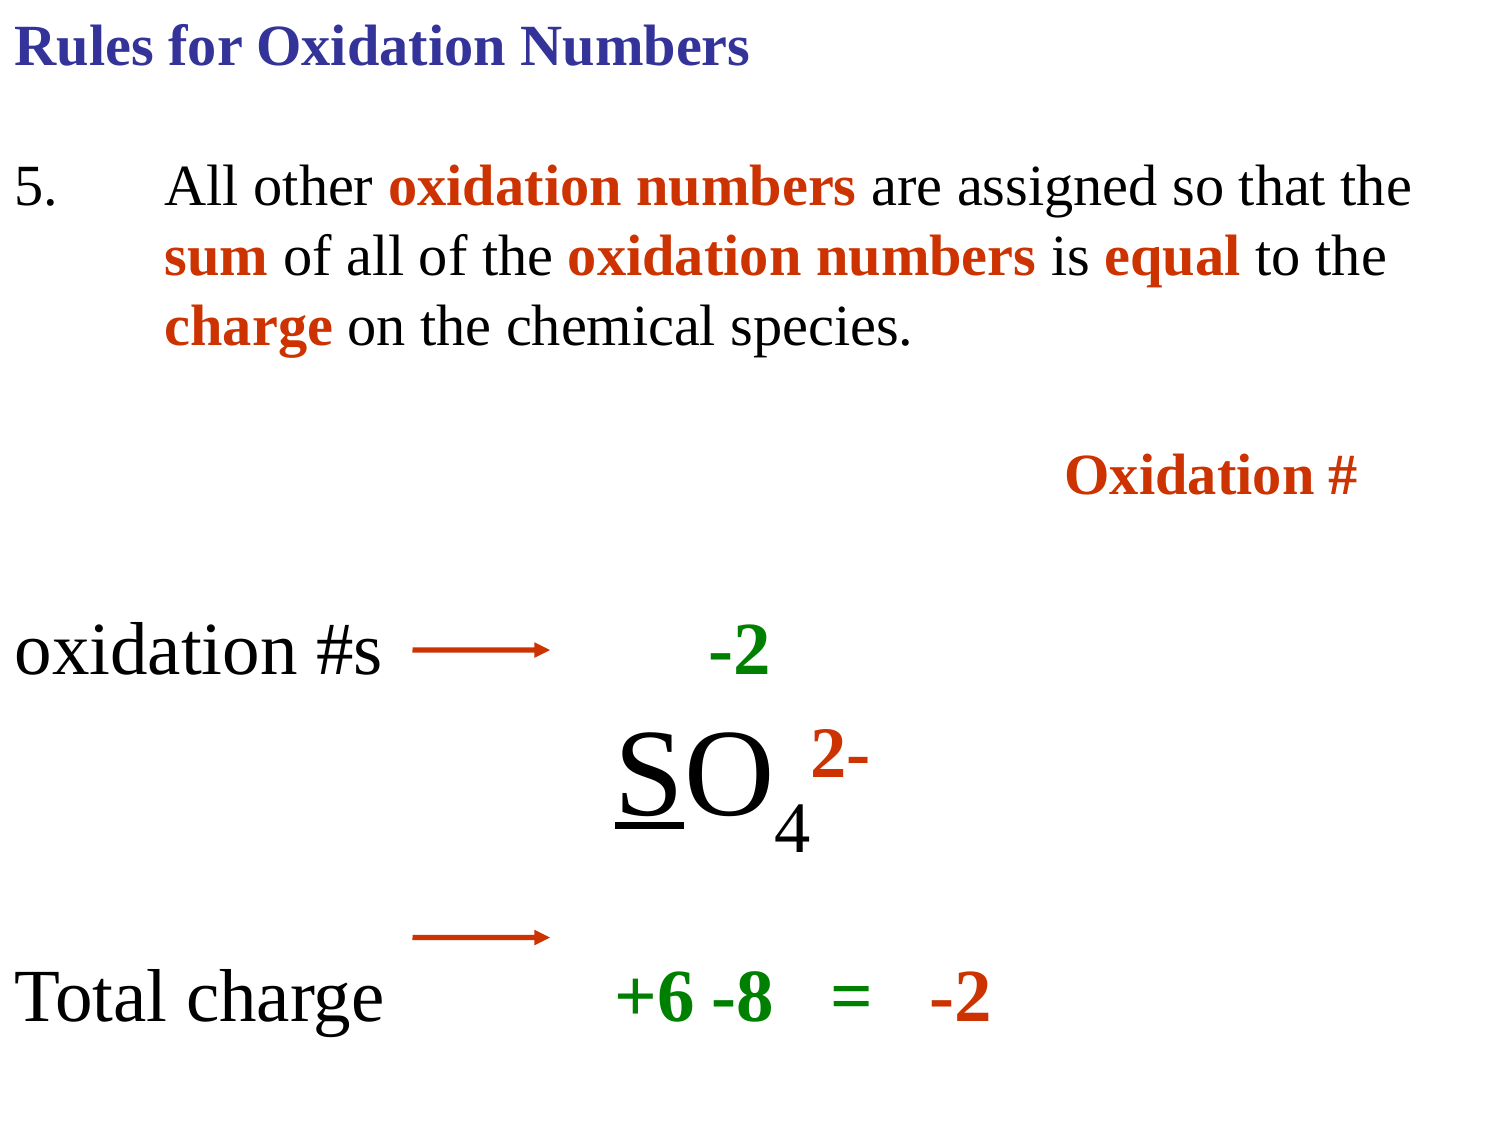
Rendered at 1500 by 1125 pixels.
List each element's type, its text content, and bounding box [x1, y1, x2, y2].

text_box [412, 643, 550, 657]
text_box Oxidation # oxidation #s -2 SO42- Total charge +6 -8 = -2 [0, 412, 1500, 1111]
text_box [412, 931, 550, 944]
text_box Rules for Oxidation Numbers 5. All other oxidation numbers are assigned so that the sum of all of the oxidation numbers is equal to the charge on the chemical species. [0, 0, 1500, 365]
